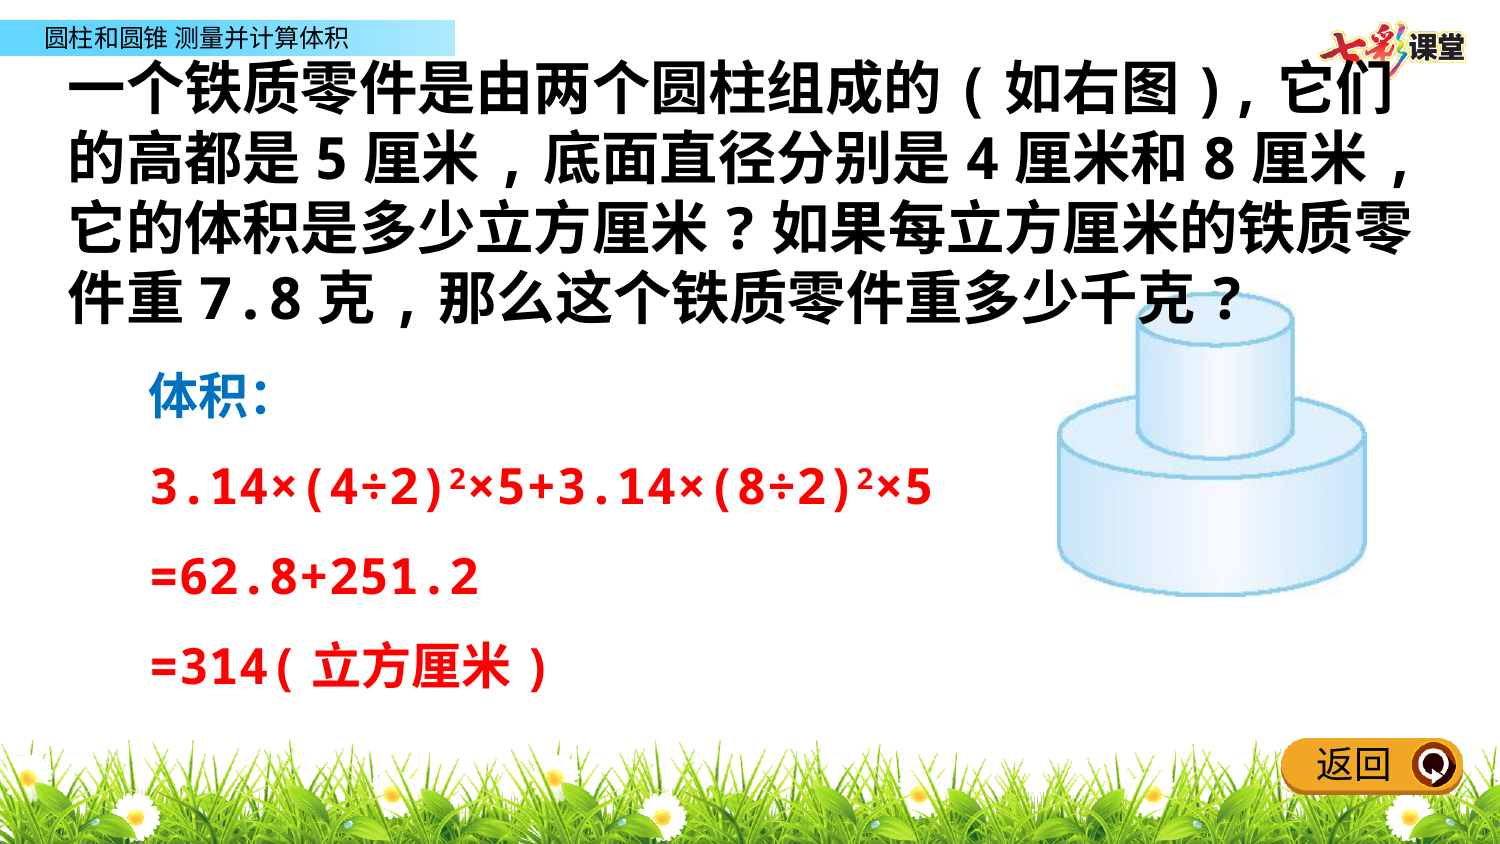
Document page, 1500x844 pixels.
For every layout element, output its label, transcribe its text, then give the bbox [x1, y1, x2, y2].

picture [0, 740, 1500, 844]
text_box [1281, 733, 1464, 795]
text_box 一个铁质零件是由两个圆柱组成的(如右图),它们的高都是5厘米,底面直径分别是4厘米和8厘米,它的体积是多少立方厘米?如果每立方厘米的铁质零件重7.8克,那么这个铁质零件重多少千克? [53, 43, 1436, 339]
picture [1316, 20, 1468, 80]
picture [1056, 291, 1367, 598]
text_box 体积： 3.14×(4÷2)2×5+3.14×(8÷2)2×5 =62.8+251.2 =314(立方厘米) [134, 356, 1010, 702]
